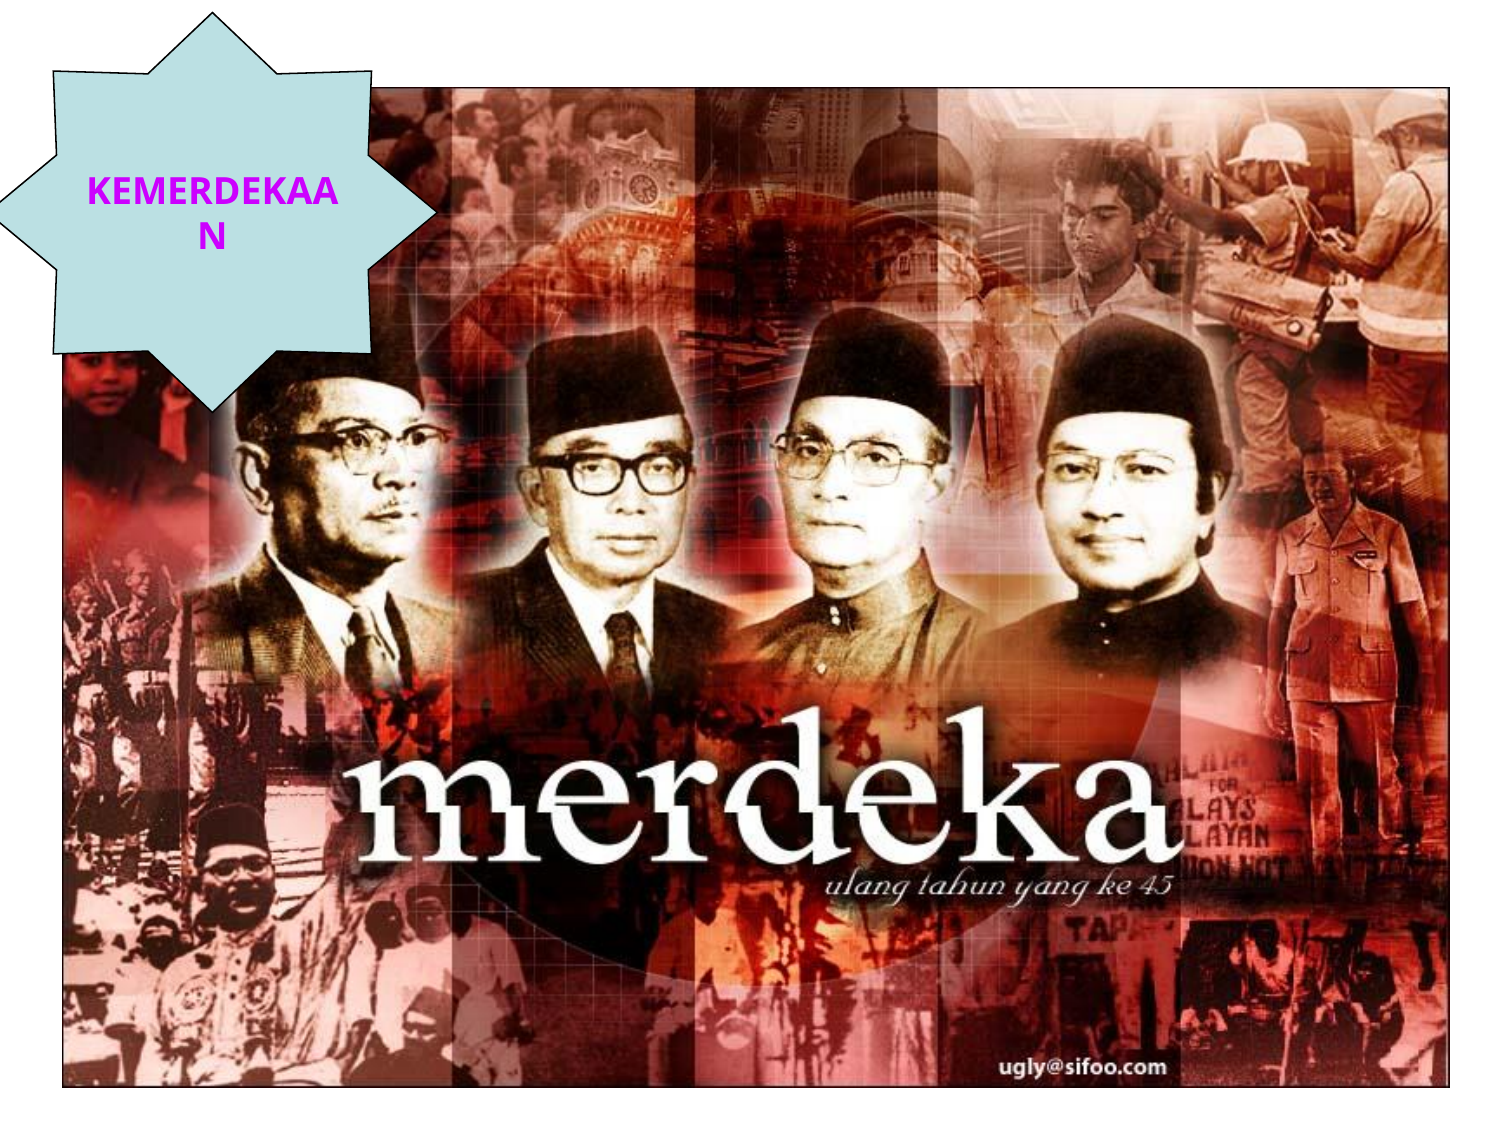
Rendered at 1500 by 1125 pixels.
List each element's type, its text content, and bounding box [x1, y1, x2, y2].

text_box KEMERDEKAAN [0, 12, 372, 354]
picture [62, 87, 1451, 1088]
